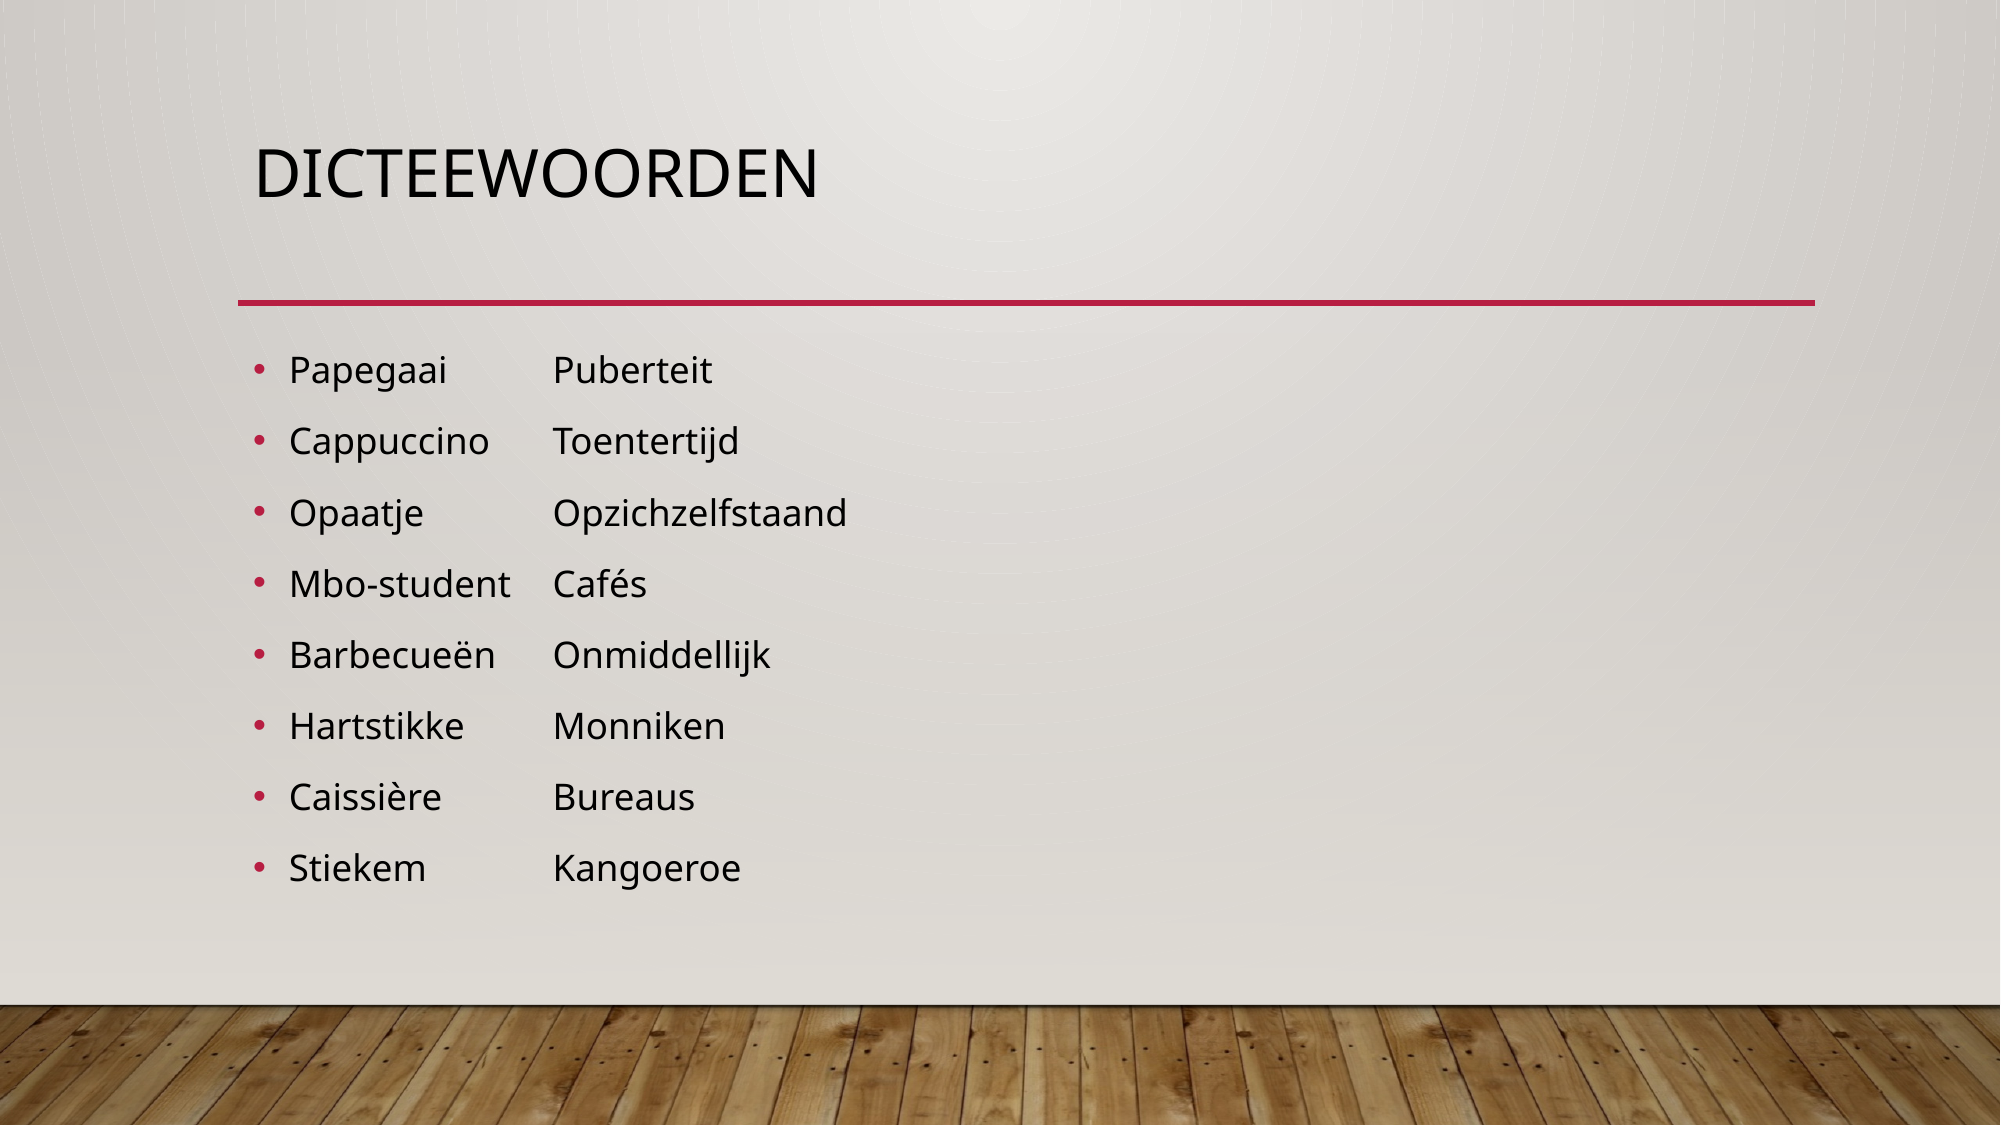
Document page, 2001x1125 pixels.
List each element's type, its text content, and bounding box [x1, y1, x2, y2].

picture [0, 1005, 2000, 1125]
list Papegaai Puberteit Cappuccino Toentertijd Opaatje Opzichzelfstaand Mbo-student Cafés Barbecueën Onmiddellijk Hartstikke Monniken Caissière Bureaus Stiekem Kangoeroe [238, 330, 1814, 897]
title Dicteewoorden [238, 131, 1814, 305]
